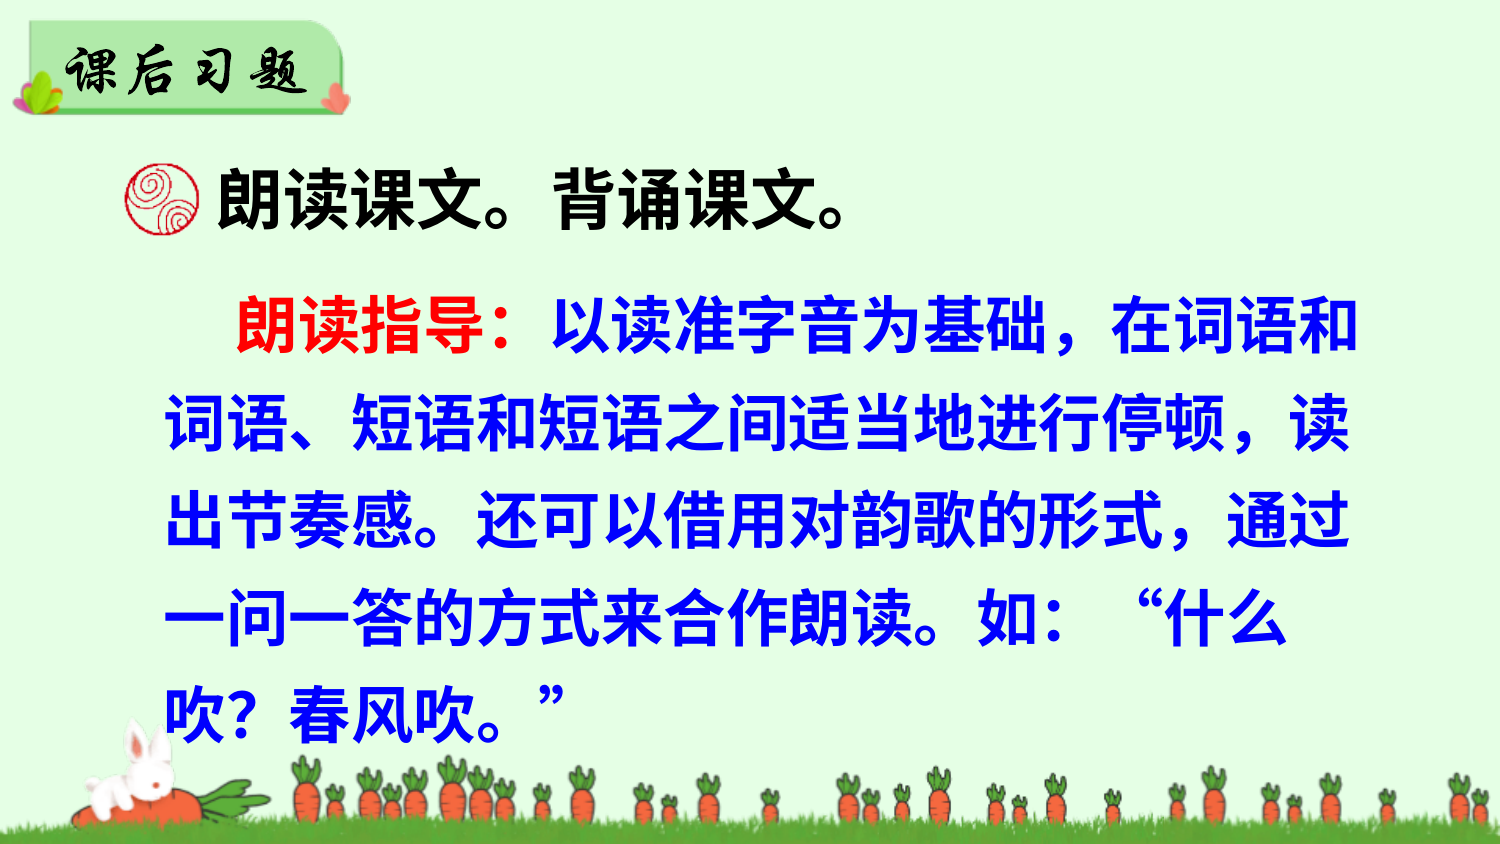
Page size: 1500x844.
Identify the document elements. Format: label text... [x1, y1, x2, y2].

text_box 朗读指导：以读准字音为基础，在词语和词语、短语和短语之间适当地进行停顿，读出节奏感。还可以借用对韵歌的形式，通过一问一答的方式来合作朗读。如：“什么吹？春风吹。” [149, 256, 1412, 759]
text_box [123, 150, 901, 246]
picture [0, 712, 1500, 844]
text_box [2, 8, 360, 126]
